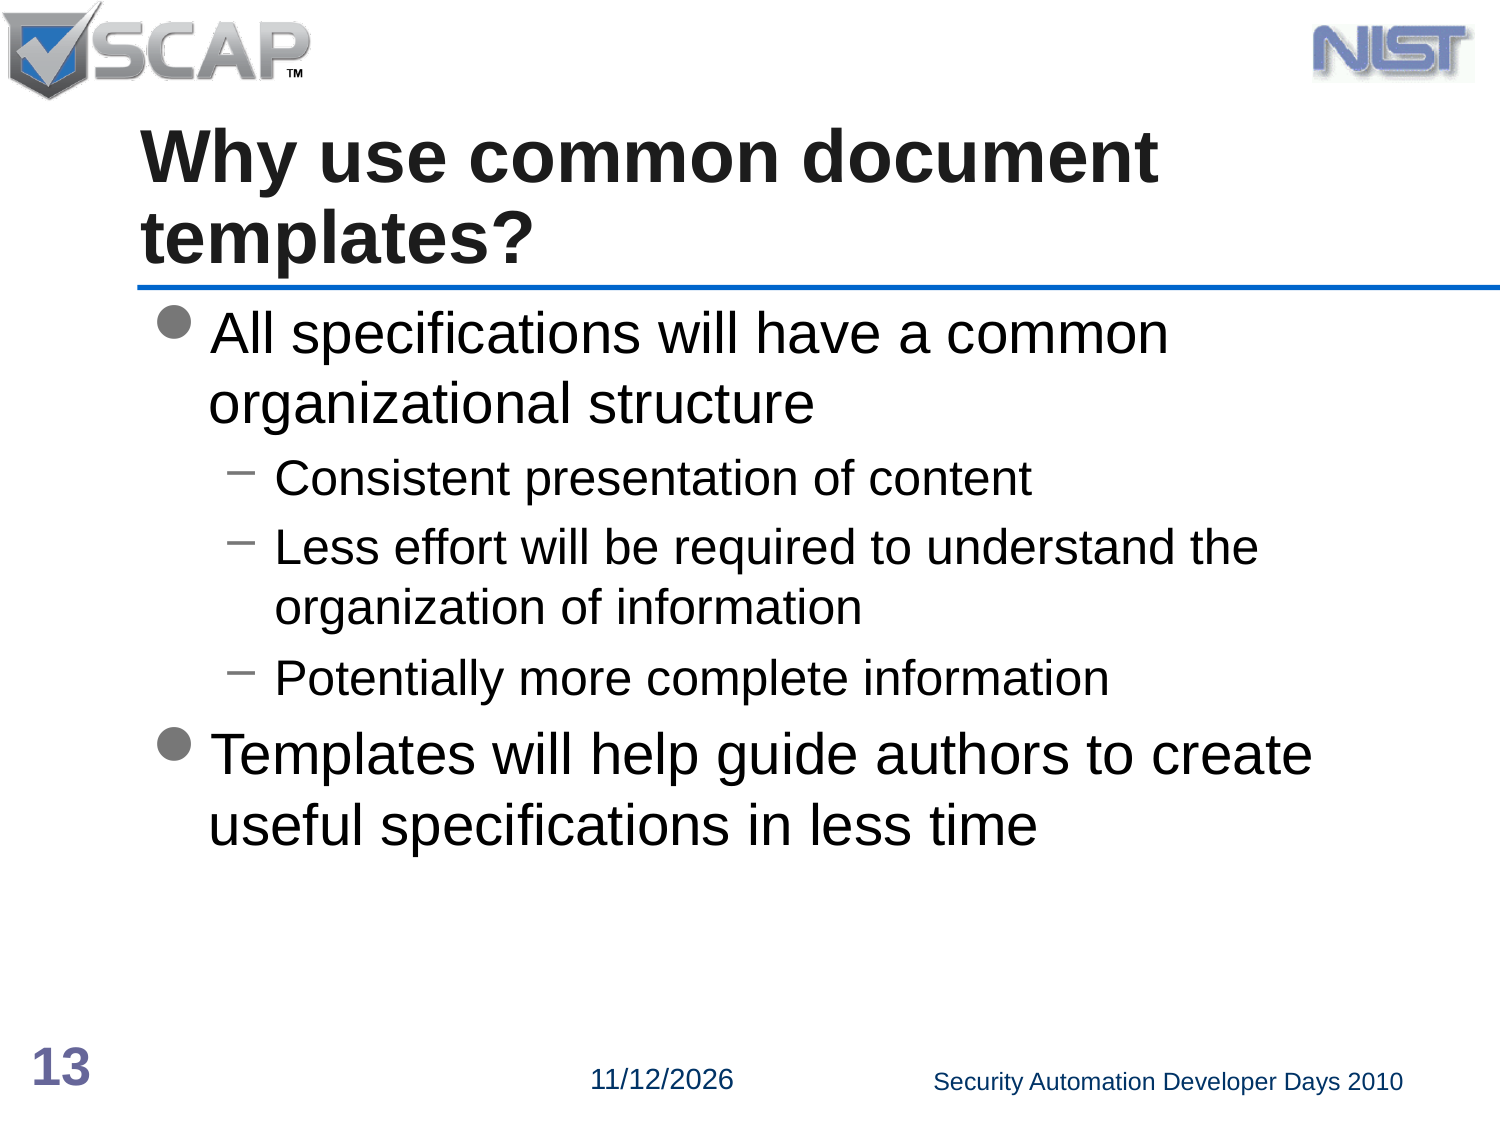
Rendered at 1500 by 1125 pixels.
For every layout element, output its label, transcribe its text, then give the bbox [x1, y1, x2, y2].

list All specifications will have a common organizational structure Consistent presentation of content Less effort will be required to understand the organization of information Potentially more complete information Templates will help guide authors to create useful specifications in less time [137, 287, 1400, 1026]
picture [0, 0, 313, 103]
slide_number 13 [13, 1023, 111, 1105]
picture [1312, 24, 1475, 83]
title Why use common document templates? [124, 99, 1426, 288]
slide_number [399, 1024, 750, 1104]
footer Security Automation Developer Days 2010 [912, 1024, 1426, 1104]
